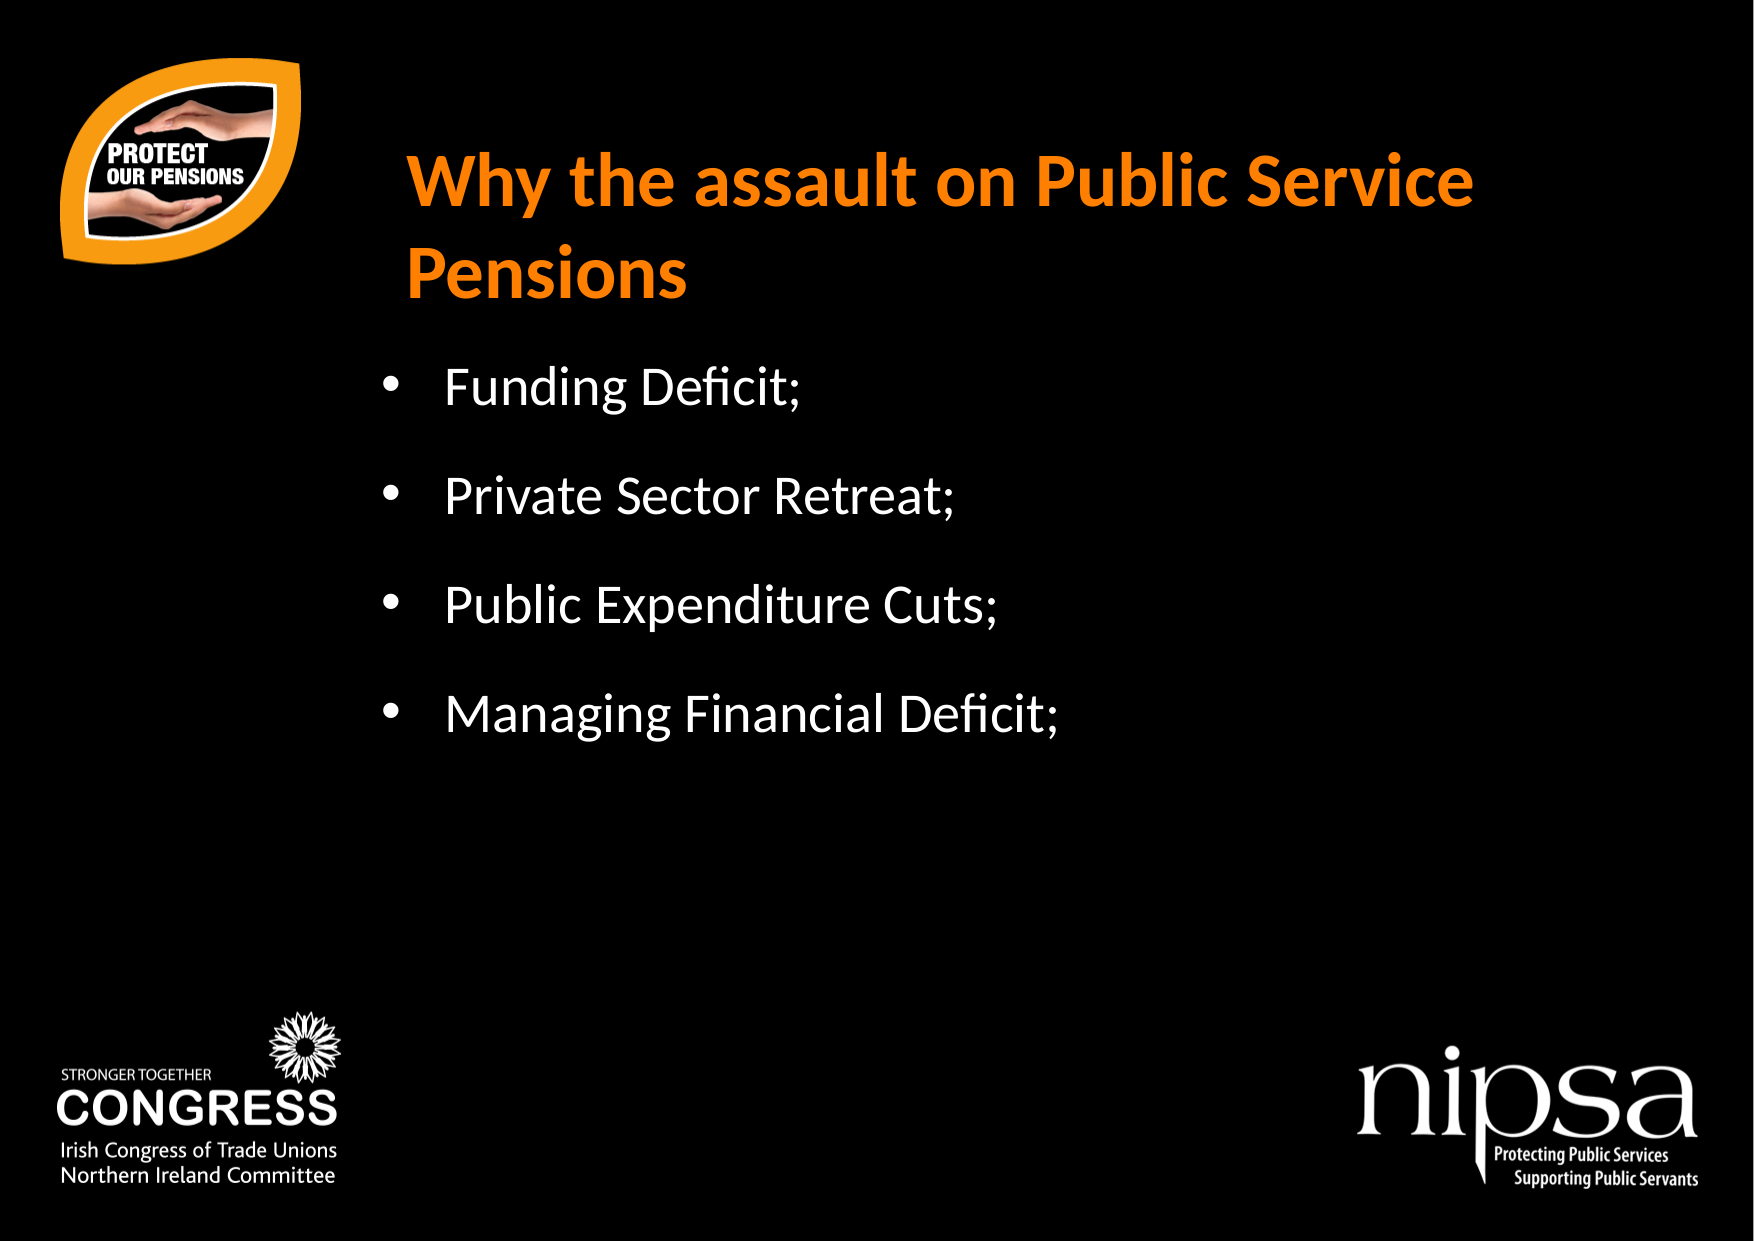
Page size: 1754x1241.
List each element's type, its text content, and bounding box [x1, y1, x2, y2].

list Funding Deficit; Private Sector Retreat; Public Expenditure Cuts; Managing Financial Deficit; [363, 340, 1683, 888]
text_box Why the assault on Public Service Pensions [388, 149, 1688, 294]
picture [0, 0, 1754, 1241]
